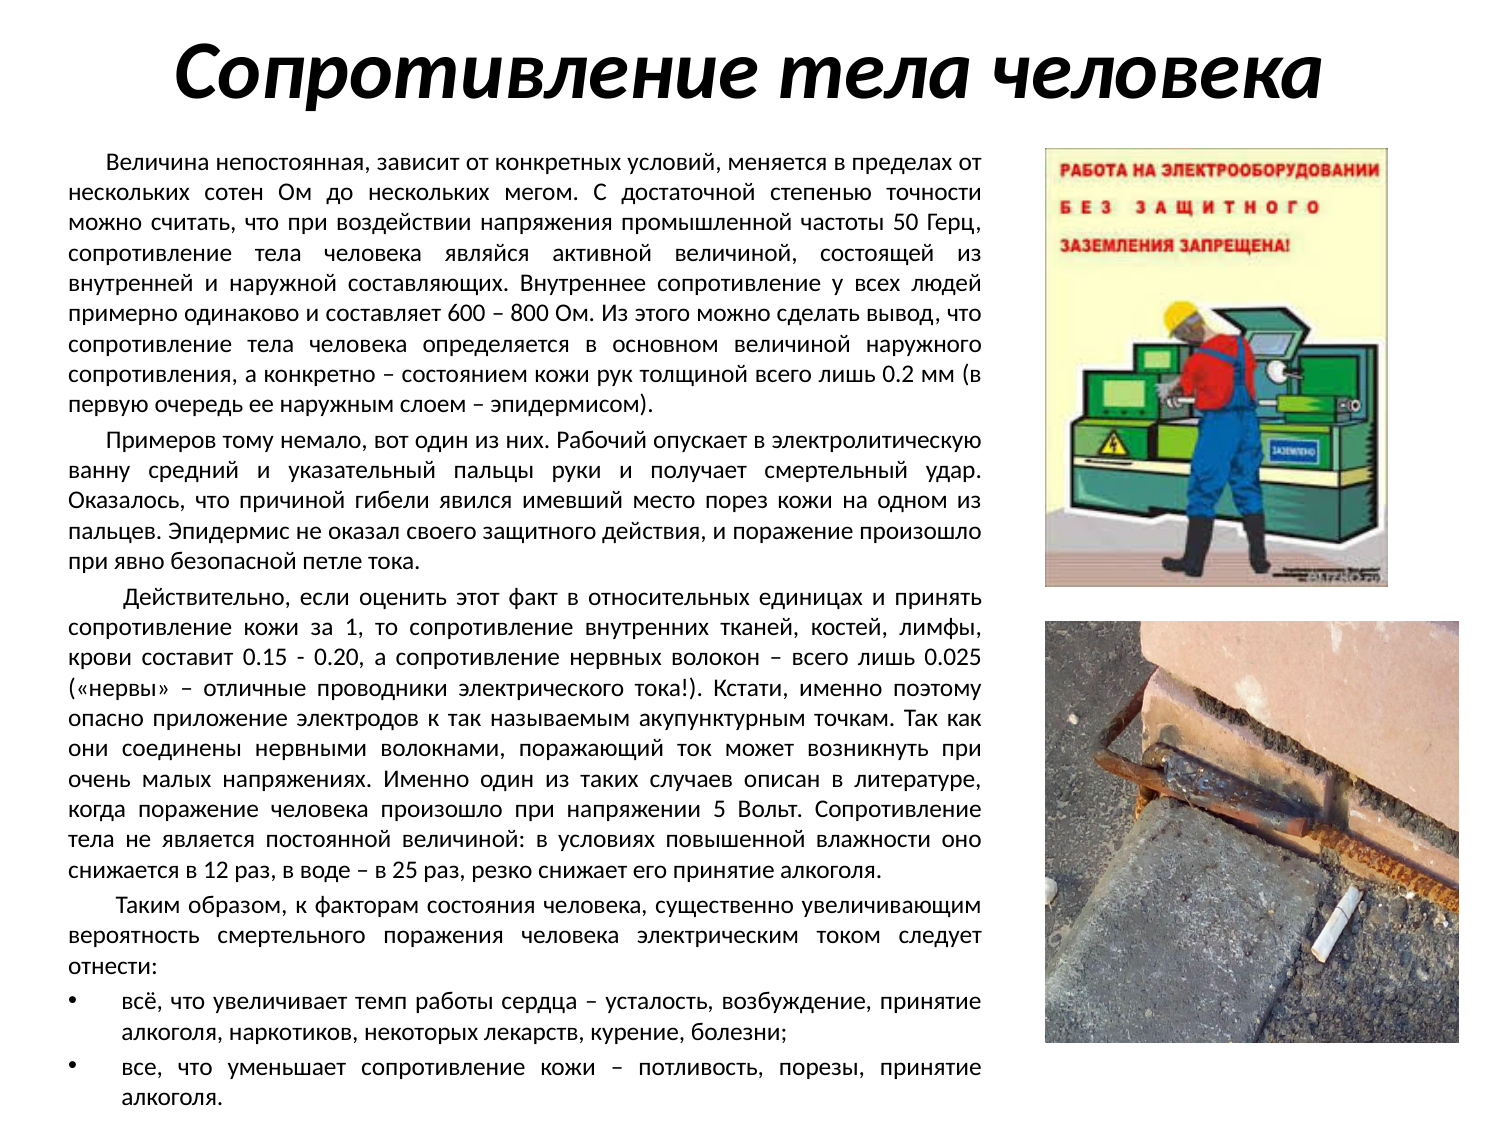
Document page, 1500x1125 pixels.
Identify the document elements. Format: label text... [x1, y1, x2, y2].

picture [1045, 621, 1459, 1043]
picture [1045, 148, 1389, 587]
title Сопротивление тела человека [75, 0, 1425, 160]
list Величина непостоянная, зависит от конкретных условий, меняется в пределах от нескольких сотен Ом до нескольких мегом. С достаточной степенью точности можно считать, что при воздействии напряжения промышленной частоты 50 Герц, сопротивление тела человека являйся активной величиной, состоящей из внутренней и наружной составляющих. Внутреннее сопротивление у всех людей примерно одинаково и составляет 600 – 800 Ом. Из этого можно сделать вывод, что сопротивление тела человека определяется в основном величиной наружного сопротивления, а конкретно – состоянием кожи рук толщиной всего лишь 0.2 мм (в первую очередь ее наружным слоем – эпидермисом). Примеров тому немало, вот один из них. Рабочий опускает в электролитическую ванну средний и указательный пальцы руки и получает смертельный удар. Оказалось, что причиной гибели явился имевший место порез кожи на одном из пальцев. Эпидермис не оказал своего защитного действия, и поражение произошло при явно безопасной петле тока. Действительно, если оценить этот факт в относительных единицах и принять сопротивление кожи за 1, то сопротивление внутренних тканей, костей, лимфы, крови составит 0.15 - 0.20, а сопротивление нервных волокон – всего лишь 0.025 («нервы» – отличные проводники электрического тока!). Кстати, именно поэтому опасно приложение электродов к так называемым акупунктурным точкам. Так как они соединены нервными волокнами, поражающий ток может возникнуть при очень малых напряжениях. Именно один из таких случаев описан в литературе, когда поражение человека произошло при напряжении 5 Вольт. Сопротивление тела не является постоянной величиной: в условиях повышенной влажности оно снижается в 12 раз, в воде – в 25 раз, резко снижает его принятие алкоголя. Таким образом, к факторам состояния человека, существенно увеличивающим вероятность смертельного поражения человека электрическим током следует отнести: всё, что увеличивает темп работы сердца – усталость, возбуждение, принятие алкоголя, наркотиков, некоторых лекарств, курение, болезни; все, что уменьшает сопротивление кожи – потливость, порезы, принятие алкоголя. [53, 137, 999, 1125]
